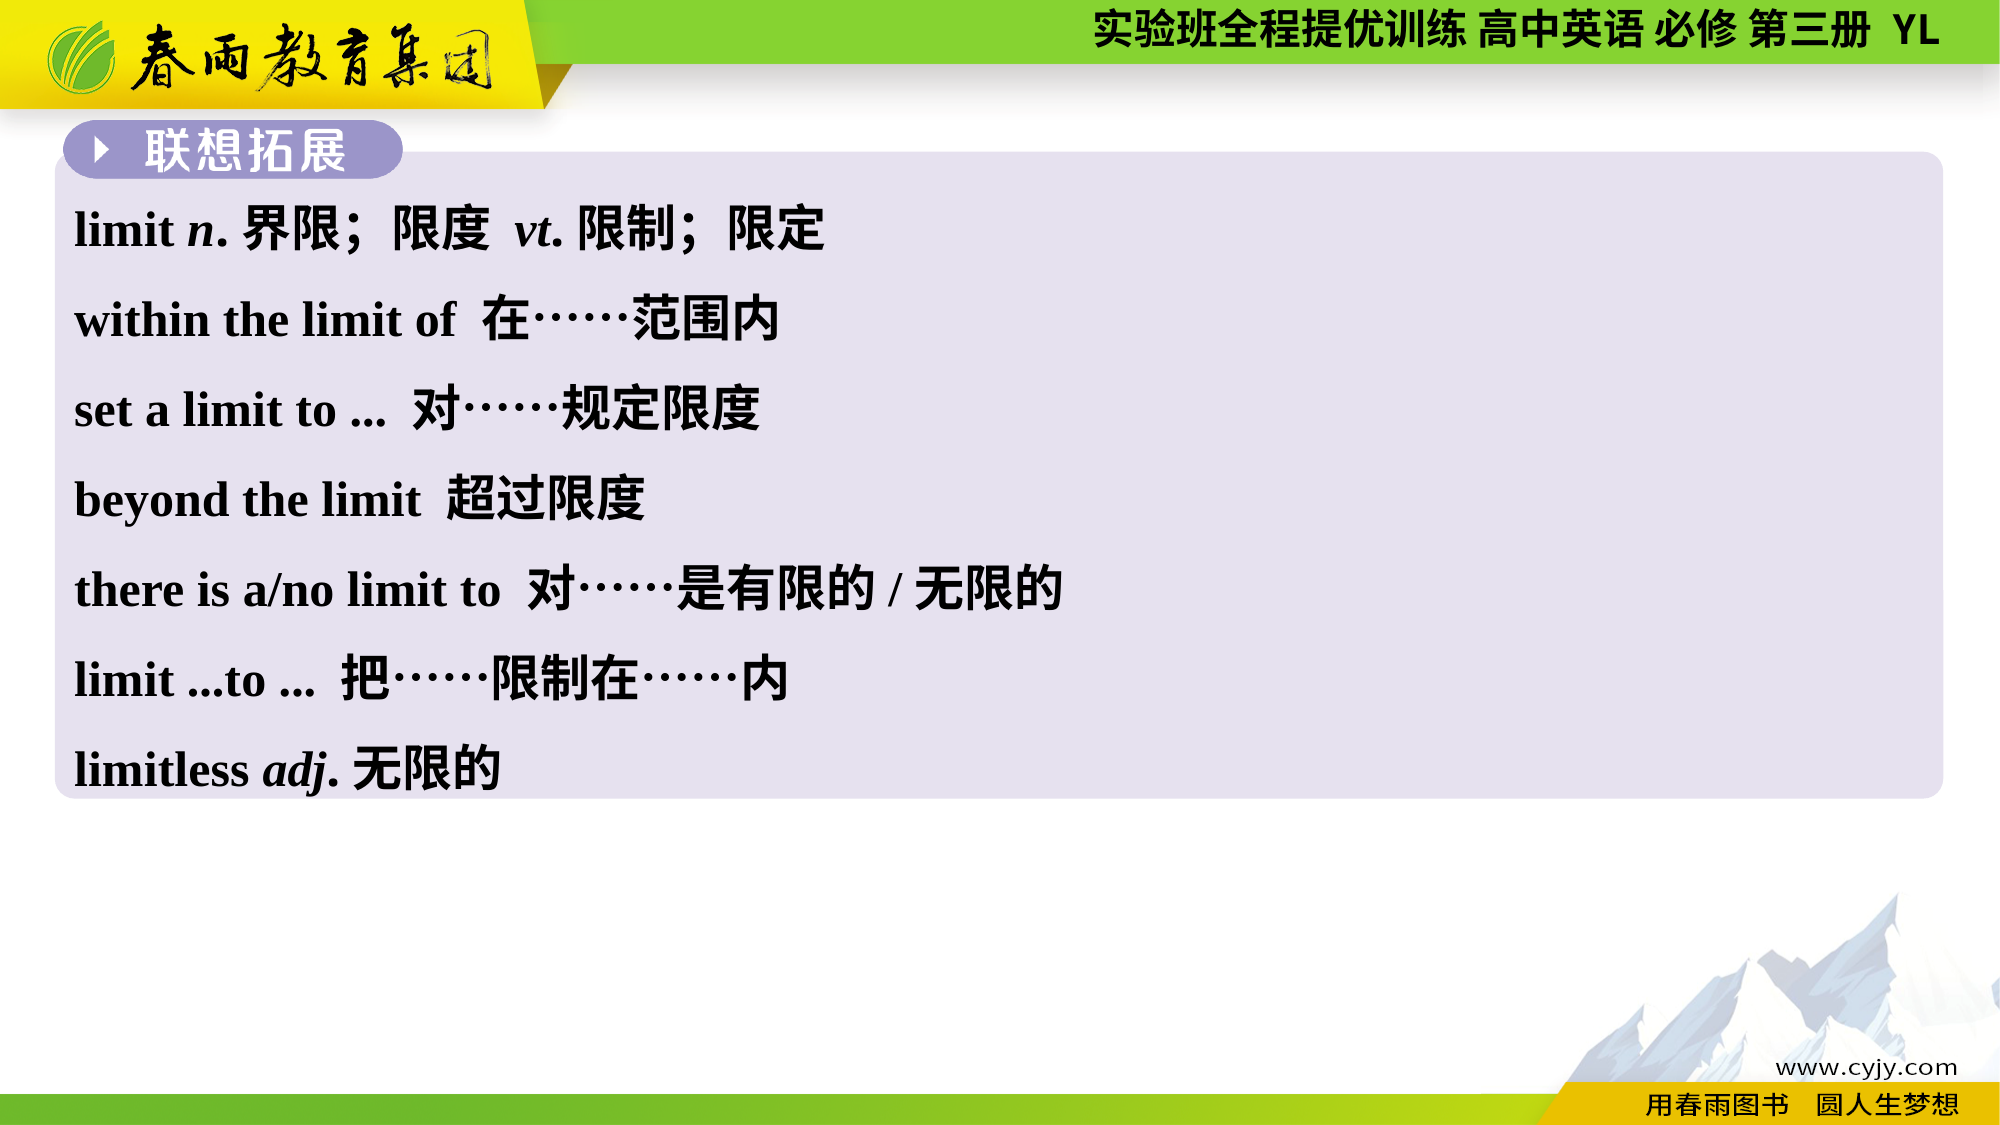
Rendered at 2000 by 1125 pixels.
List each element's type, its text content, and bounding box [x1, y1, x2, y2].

list limit n.界限；限度 vt.限制；限定 within the limit of 在……范围内 set a limit to ... 对……规定限度 beyond the limit 超过限度 there is a/no limit to 对……是有限的/无限的 limit ...to ... 把……限制在……内 limitless adj.无限的 [59, 159, 1944, 811]
picture [0, 0, 2000, 1125]
text_box [408, 151, 1939, 159]
text_box [54, 162, 59, 791]
